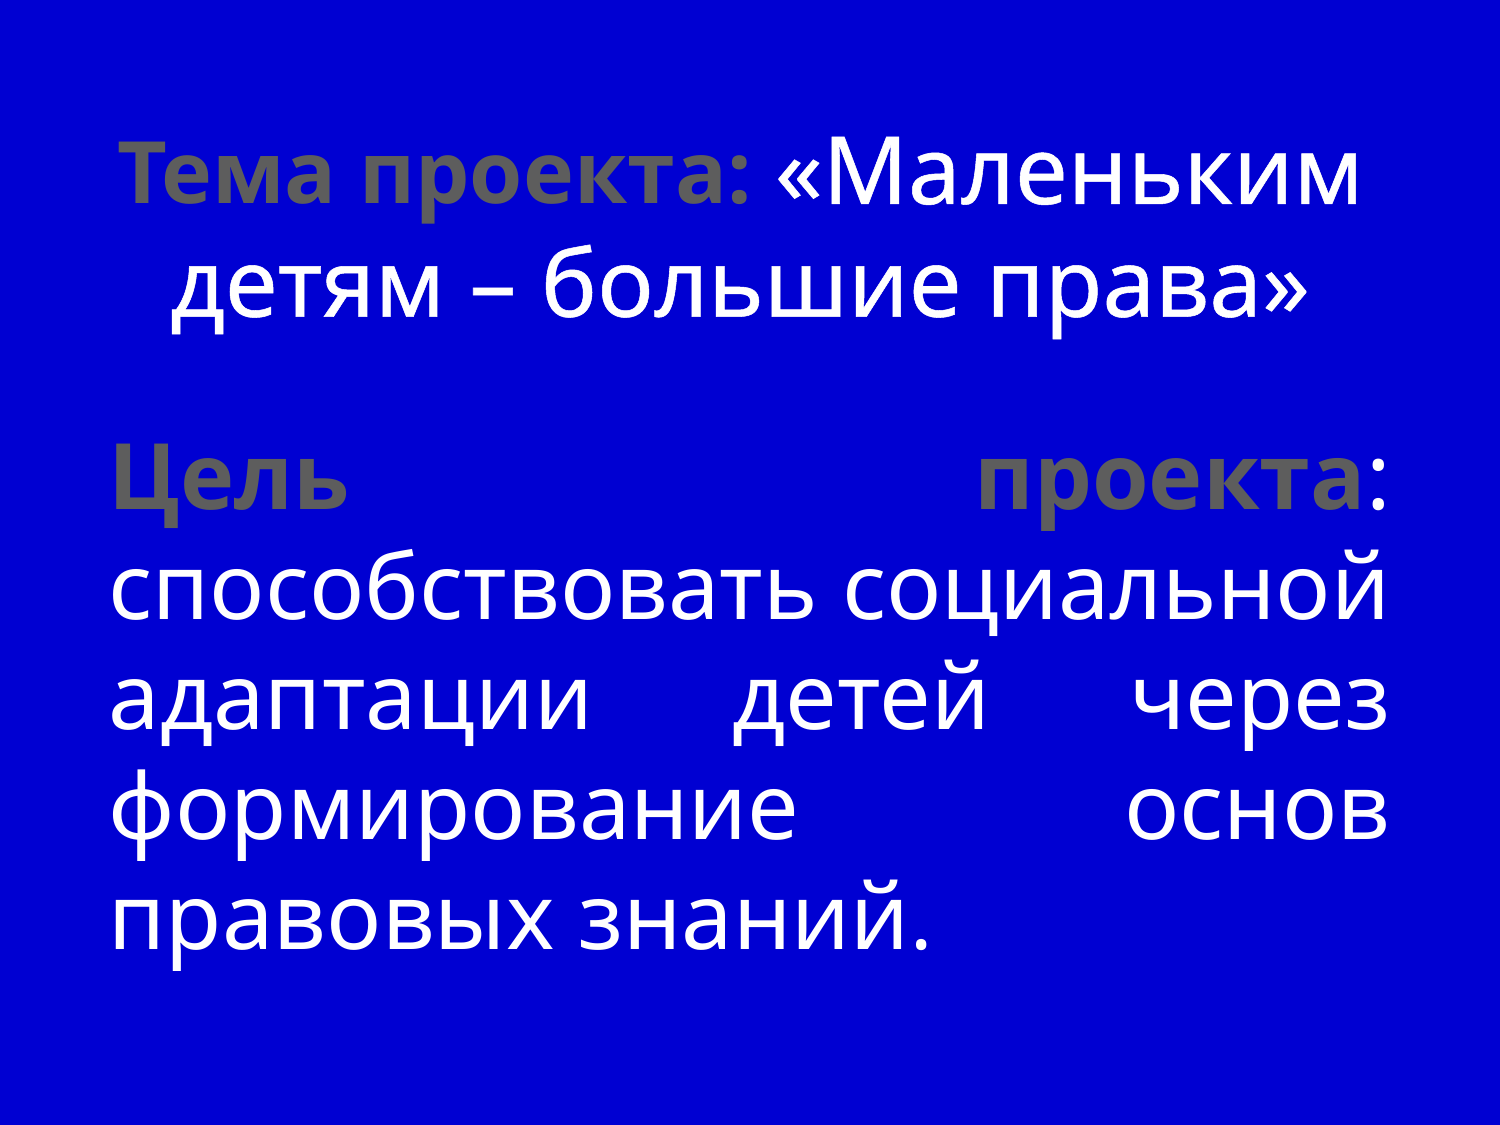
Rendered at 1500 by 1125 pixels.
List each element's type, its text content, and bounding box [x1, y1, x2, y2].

title Тема проекта: «Маленьким детям – большие права» [93, 58, 1388, 387]
subtitle Цель проекта: способствовать социальной адаптации детей через формирование основ правовых знаний. [93, 409, 1407, 985]
